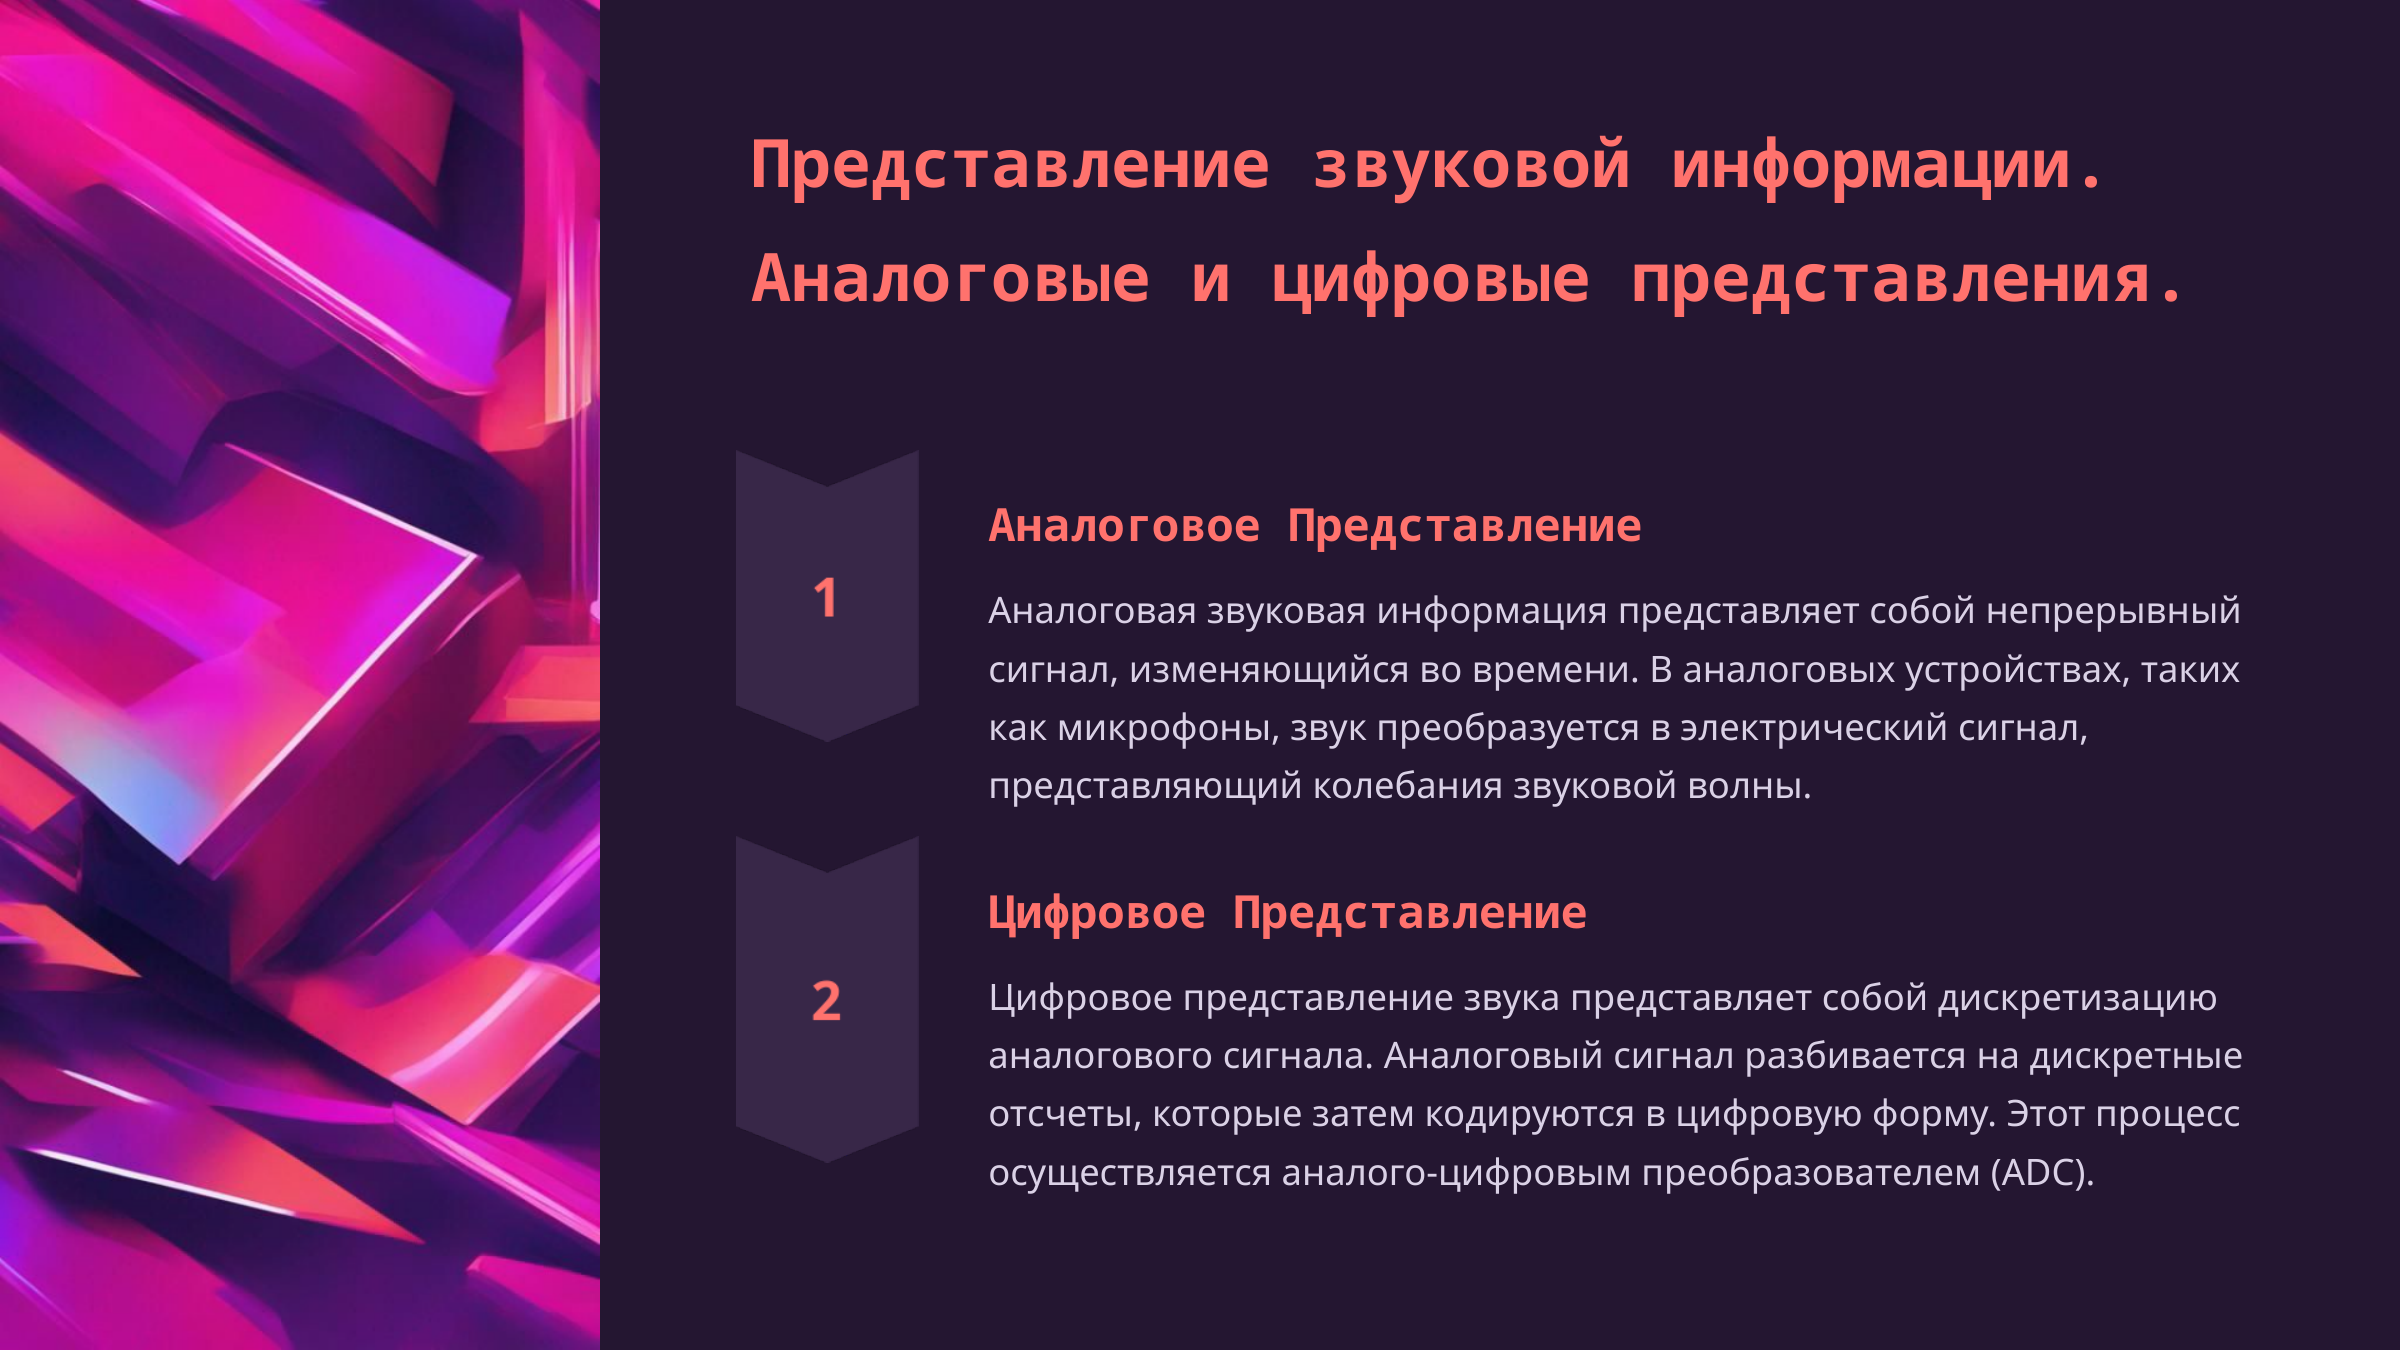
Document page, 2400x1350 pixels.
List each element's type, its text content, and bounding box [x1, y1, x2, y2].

picture [0, 0, 600, 1350]
text_box Аналоговое Представление [973, 486, 1464, 544]
text_box [600, 0, 2400, 1350]
text_box Аналоговая звуковая информация представляет собой непрерывный сигнал, изменяющийся во времени. В аналоговых устройствах, таких как микрофоны, звук преобразуется в электрический сигнал, представляющий колебания звуковой волны. [973, 565, 2264, 682]
picture [736, 450, 919, 742]
text_box Цифровое представление звука представляет собой дискретизацию аналогового сигнала. Аналоговый сигнал разбивается на дискретные отсчеты, которые затем кодируются в цифровую форму. Этот процесс осуществляется аналого-цифровым преобразователем (ADC). [973, 951, 2264, 1127]
text_box Представление звуковой информации. Аналоговые и цифровые представления. [736, 79, 2299, 194]
picture [736, 836, 919, 1164]
text_box Цифровое Представление [973, 872, 1831, 930]
